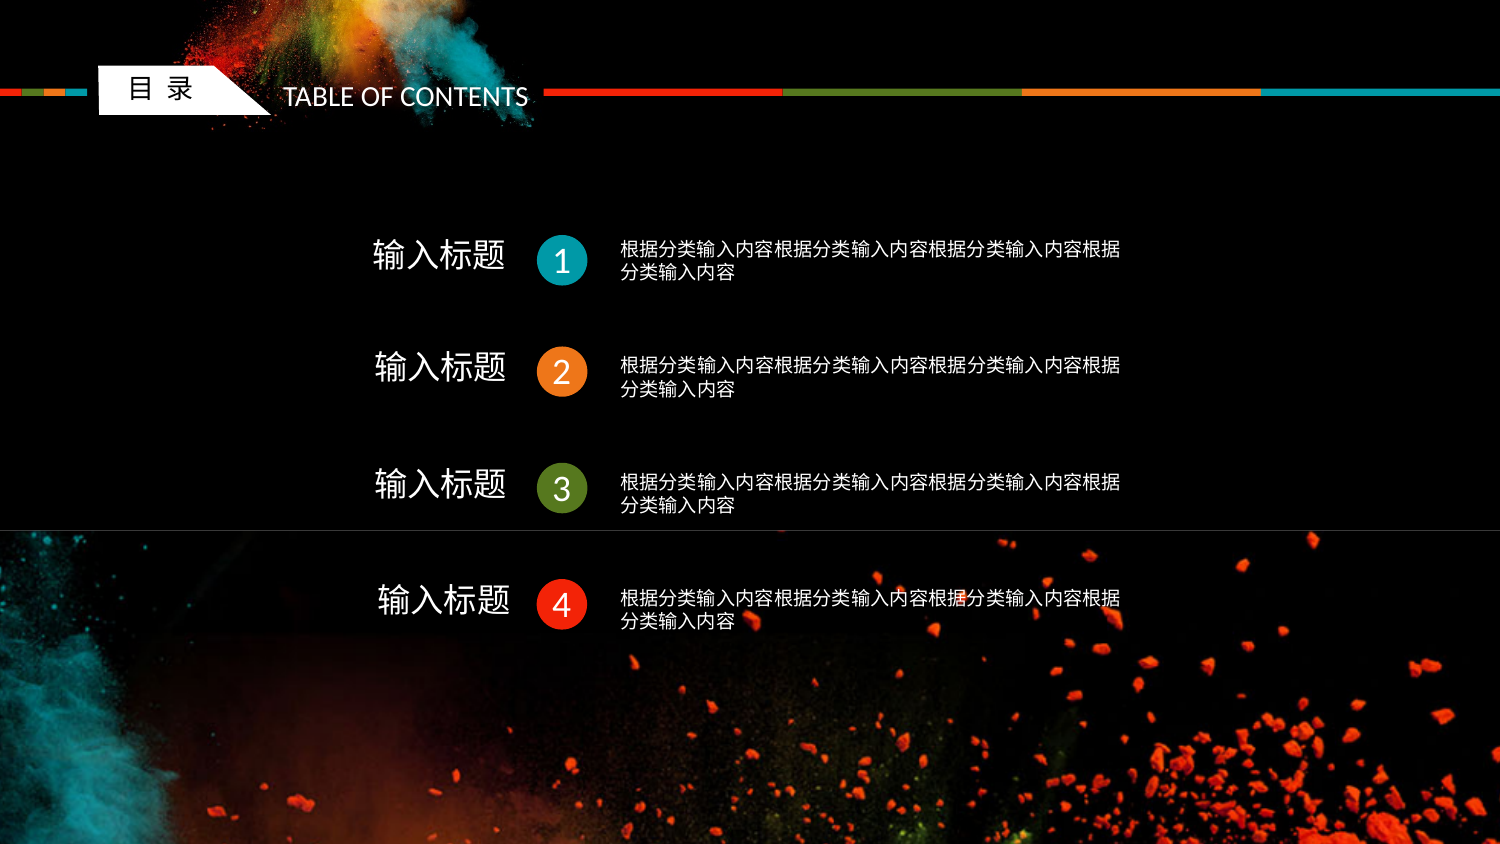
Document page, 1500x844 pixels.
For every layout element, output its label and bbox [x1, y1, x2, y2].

text_box [362, 571, 1148, 641]
picture [0, 528, 1500, 844]
text_box [359, 455, 1148, 525]
text_box [359, 339, 1148, 409]
text_box [0, 0, 1500, 203]
text_box [358, 226, 1148, 292]
